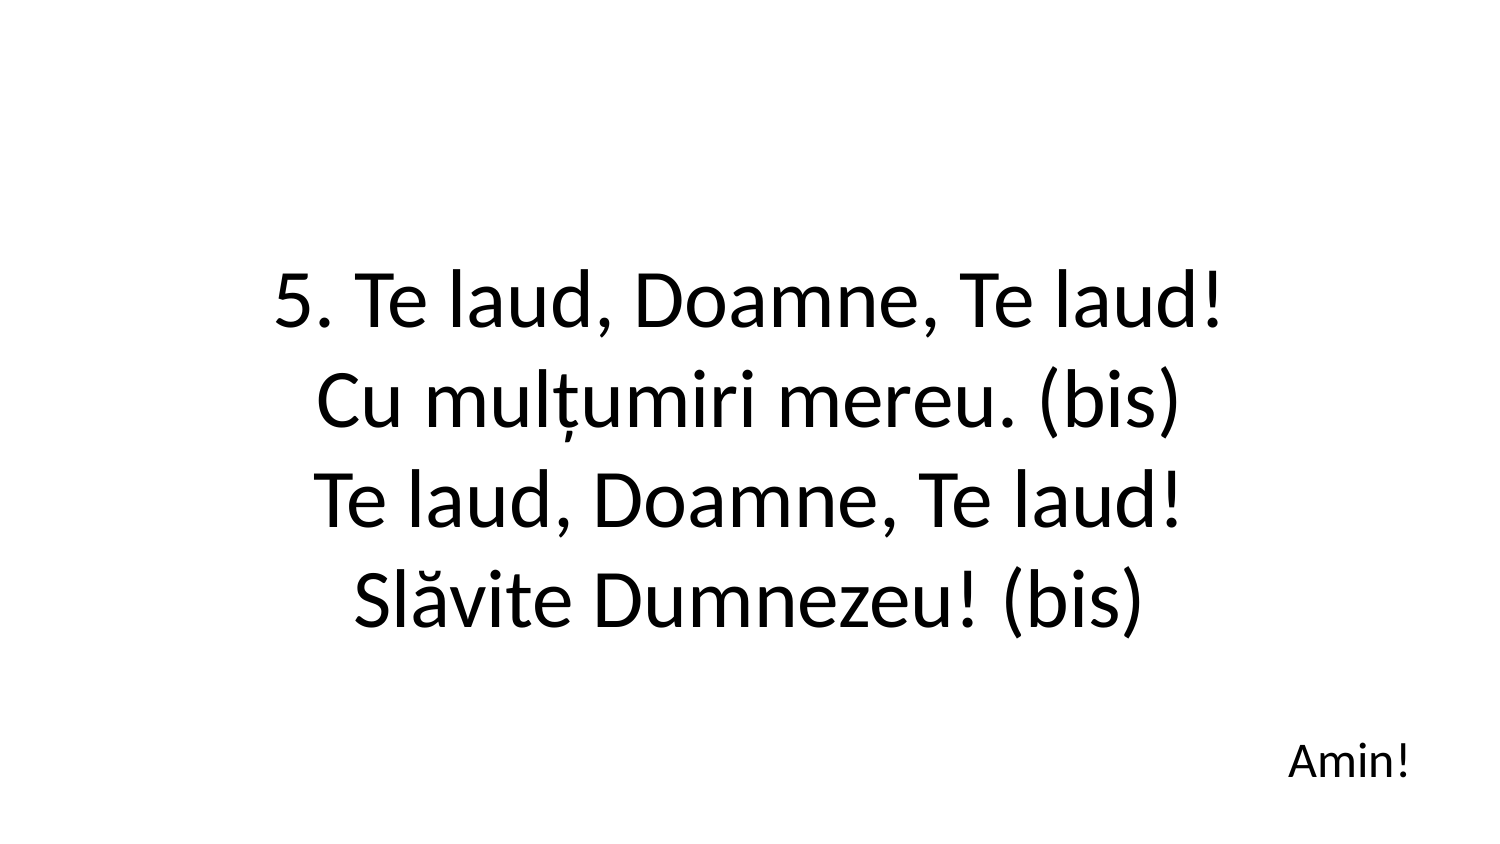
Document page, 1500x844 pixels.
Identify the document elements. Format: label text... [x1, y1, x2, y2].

text_box 5. Te laud, Doamne, Te laud! Cu mulțumiri mereu. (bis) Te laud, Doamne, Te laud! Slăvite Dumnezeu! (bis) [257, 192, 1243, 652]
text_box Amin! [1273, 674, 1427, 795]
